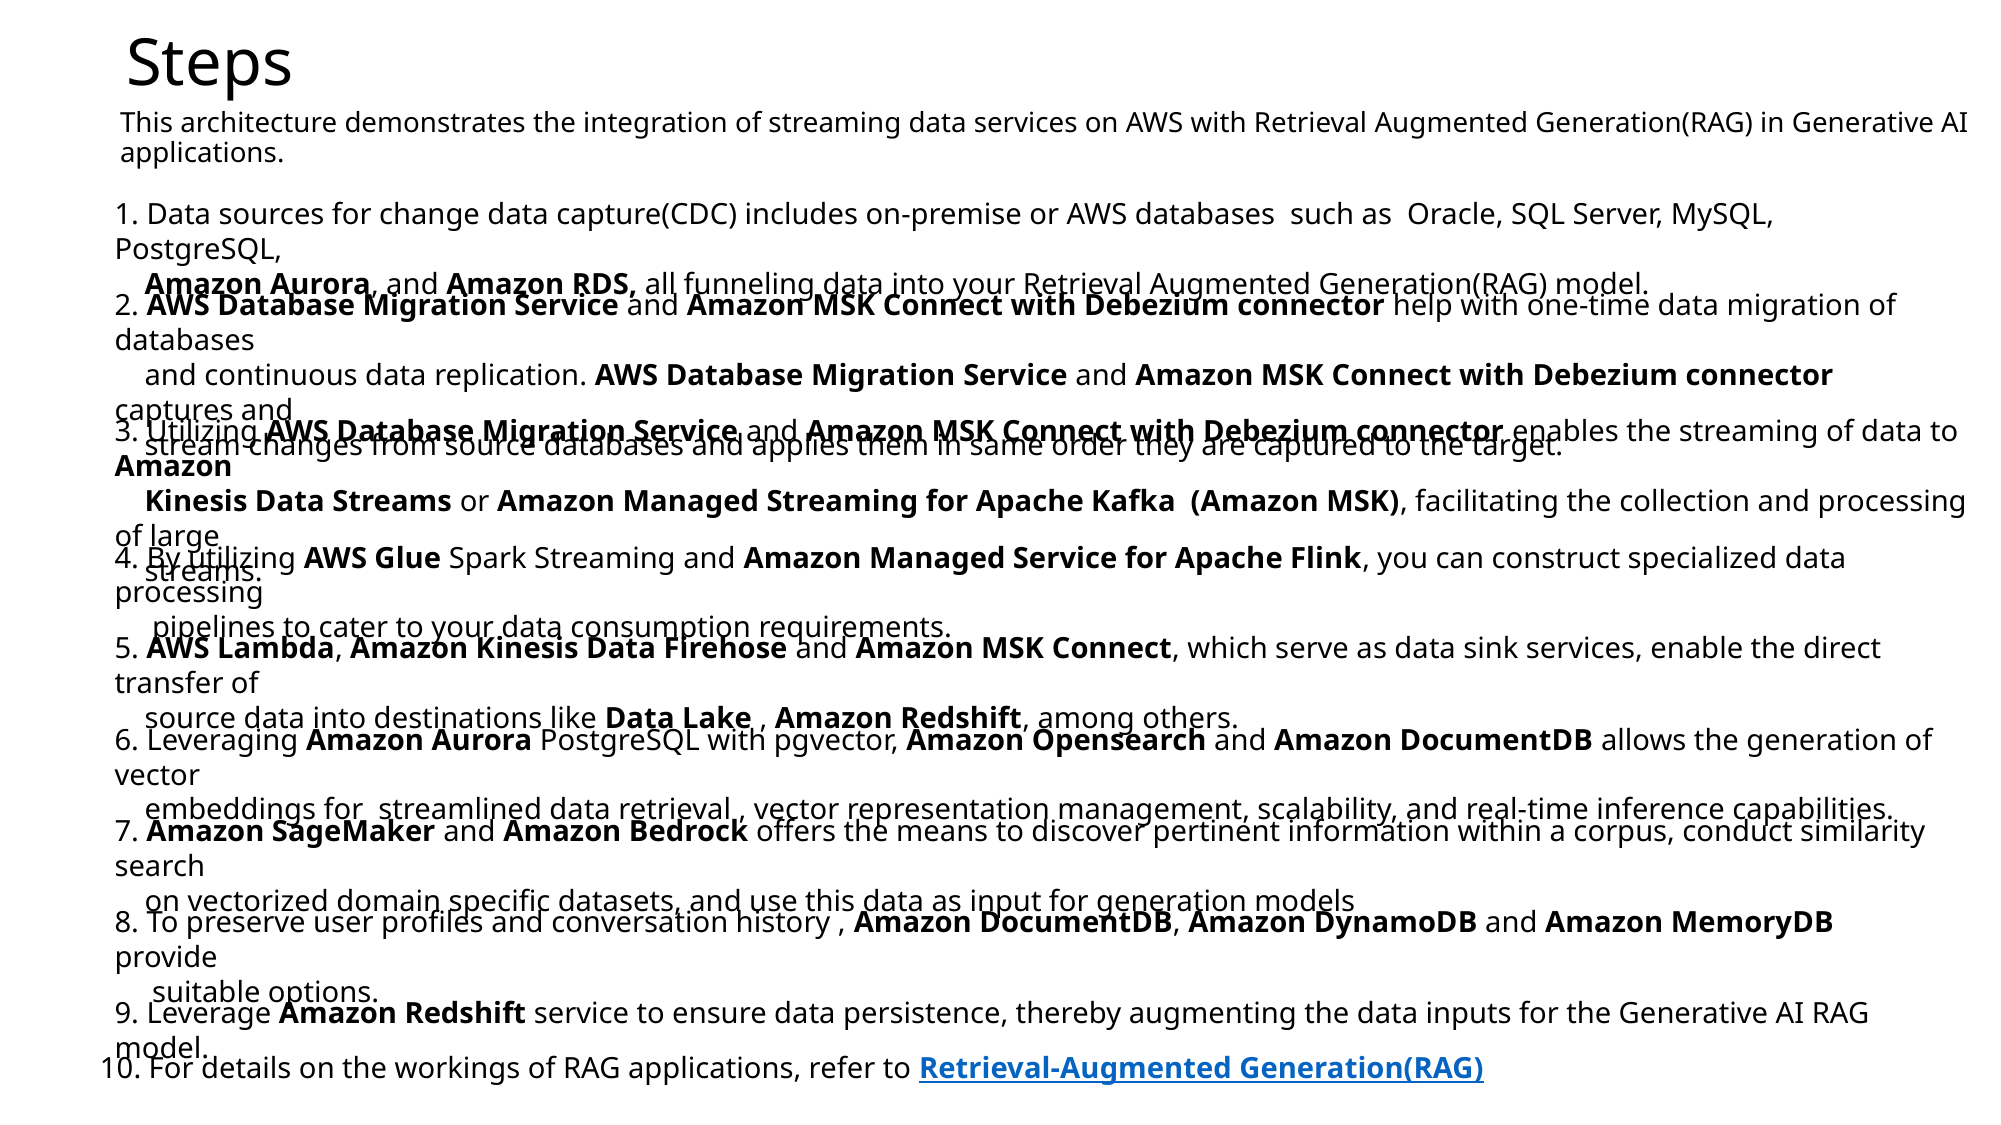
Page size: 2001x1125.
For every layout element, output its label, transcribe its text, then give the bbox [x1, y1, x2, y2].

text_box 3. Utilizing AWS Database Migration Service and Amazon MSK Connect with Debezium connector enables the streaming of data to Amazon Kinesis Data Streams or Amazon Managed Streaming for Apache Kafka (Amazon MSK), facilitating the collection and processing of large streams. [99, 405, 1989, 595]
text_box 4. By utilizing AWS Glue Spark Streaming and Amazon Managed Service for Apache Flink, you can construct specialized data processing pipelines to cater to your data consumption requirements. [99, 531, 1952, 622]
text_box 5. AWS Lambda, Amazon Kinesis Data Firehose and Amazon MSK Connect, which serve as data sink services, enable the direct transfer of source data into destinations like Data Lake , Amazon Redshift, among others. [99, 622, 1952, 743]
text_box 1. Data sources for change data capture(CDC) includes on-premise or AWS databases such as Oracle, SQL Server, MySQL, PostgreSQL, Amazon Aurora, and Amazon RDS, all funneling data into your Retrieval Augmented Generation(RAG) model. [99, 187, 1952, 278]
text_box 9. Leverage Amazon Redshift service to ensure data persistence, thereby augmenting the data inputs for the Generative AI RAG model. [99, 986, 1930, 1042]
text_box 10. For details on the workings of RAG applications, refer to Retrieval-Augmented Generation(RAG) [85, 1042, 1938, 1097]
text_box 6. Leveraging Amazon Aurora PostgreSQL with pgvector, Amazon Opensearch and Amazon DocumentDB allows the generation of vector embeddings for streamlined data retrieval , vector representation management, scalability, and real-time inference capabilities. [99, 743, 1952, 804]
text_box This architecture demonstrates the integration of streaming data services on AWS with Retrieval Augmented Generation(RAG) in Generative AI applications. [105, 101, 1995, 177]
text_box 2. AWS Database Migration Service and Amazon MSK Connect with Debezium connector help with one-time data migration of databases and continuous data replication. AWS Database Migration Service and Amazon MSK Connect with Debezium connector captures and stream changes from source databases and applies them in same order they are captured to the target. [99, 278, 1972, 405]
title Steps [111, 21, 1961, 101]
text_box 8. To preserve user profiles and conversation history , Amazon DocumentDB, Amazon DynamoDB and Amazon MemoryDB provide suitable options. [99, 895, 1952, 1016]
text_box 7. Amazon SageMaker and Amazon Bedrock offers the means to discover pertinent information within a corpus, conduct similarity search on vectorized domain specific datasets, and use this data as input for generation models [99, 804, 1952, 895]
